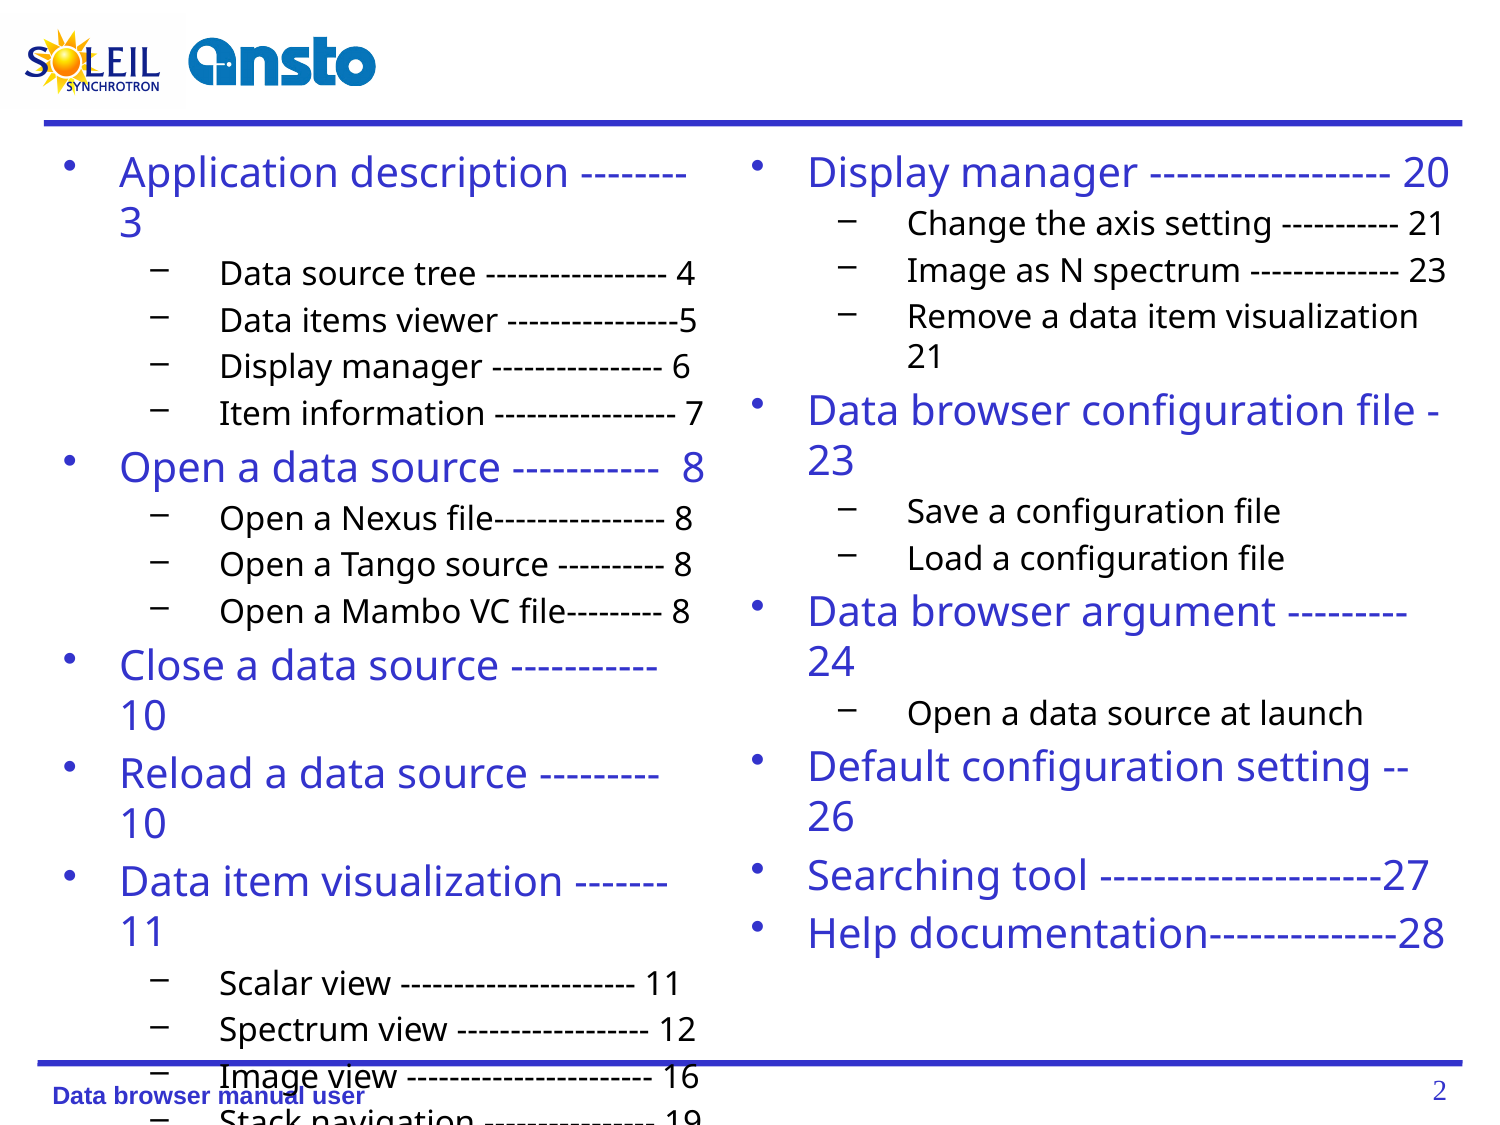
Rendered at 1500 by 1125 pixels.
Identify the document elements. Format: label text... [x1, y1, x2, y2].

slide_number 2 [1119, 1064, 1463, 1118]
picture [186, 36, 378, 86]
list Application description -------- 3 Data source tree ----------------- 4 Data items viewer ----------------5 Display manager ---------------- 6 Item information ----------------- 7 Open a data source ----------- 8 Open a Nexus file---------------- 8 Open a Tango source ---------- 8 Open a Mambo VC file--------- 8 Close a data source ----------- 10 Reload a data source --------- 10 Data item visualization ------- 11 Scalar view ---------------------- 11 Spectrum view ------------------ 12 Image view ----------------------- 16 Stack navigation ---------------- 19 [47, 138, 729, 1064]
text_box Display manager ------------------ 20 Change the axis setting ----------- 21 Image as N spectrum -------------- 23 Remove a data item visualization 21 Data browser configuration file -23 Save a configuration file Load a configuration file Data browser argument --------- 24 Open a data source at launch Default configuration setting -- 26 Searching tool ---------------------27 Help documentation--------------28 [735, 138, 1467, 1064]
